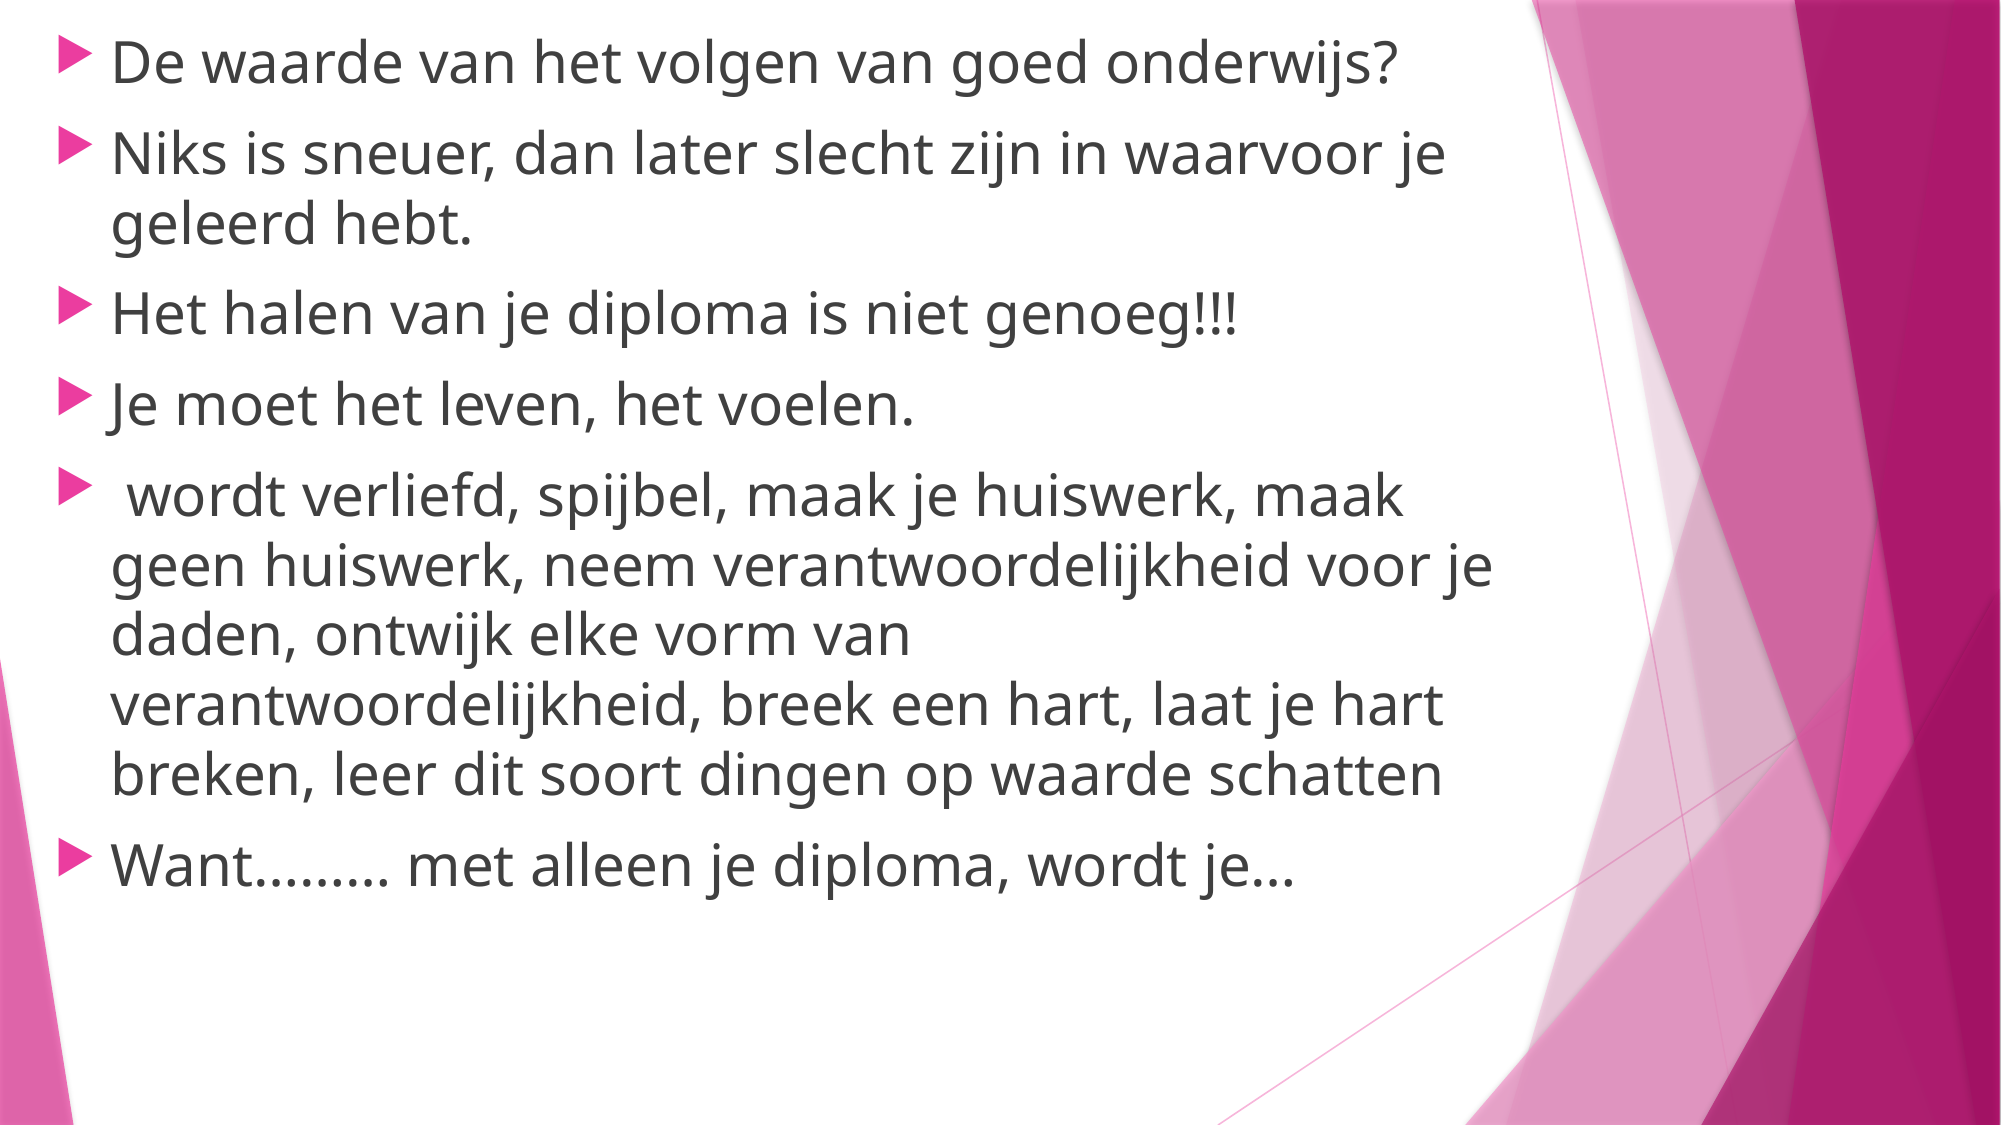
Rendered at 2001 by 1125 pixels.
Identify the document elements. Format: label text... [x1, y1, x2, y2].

list De waarde van het volgen van goed onderwijs? Niks is sneuer, dan later slecht zijn in waarvoor je geleerd hebt. Het halen van je diploma is niet genoeg!!! Je moet het leven, het voelen. wordt verliefd, spijbel, maak je huiswerk, maak geen huiswerk, neem verantwoordelijkheid voor je daden, ontwijk elke vorm van verantwoordelijkheid, breek een hart, laat je hart breken, leer dit soort dingen op waarde schatten Want……… met alleen je diploma, wordt je… [39, 17, 1522, 992]
